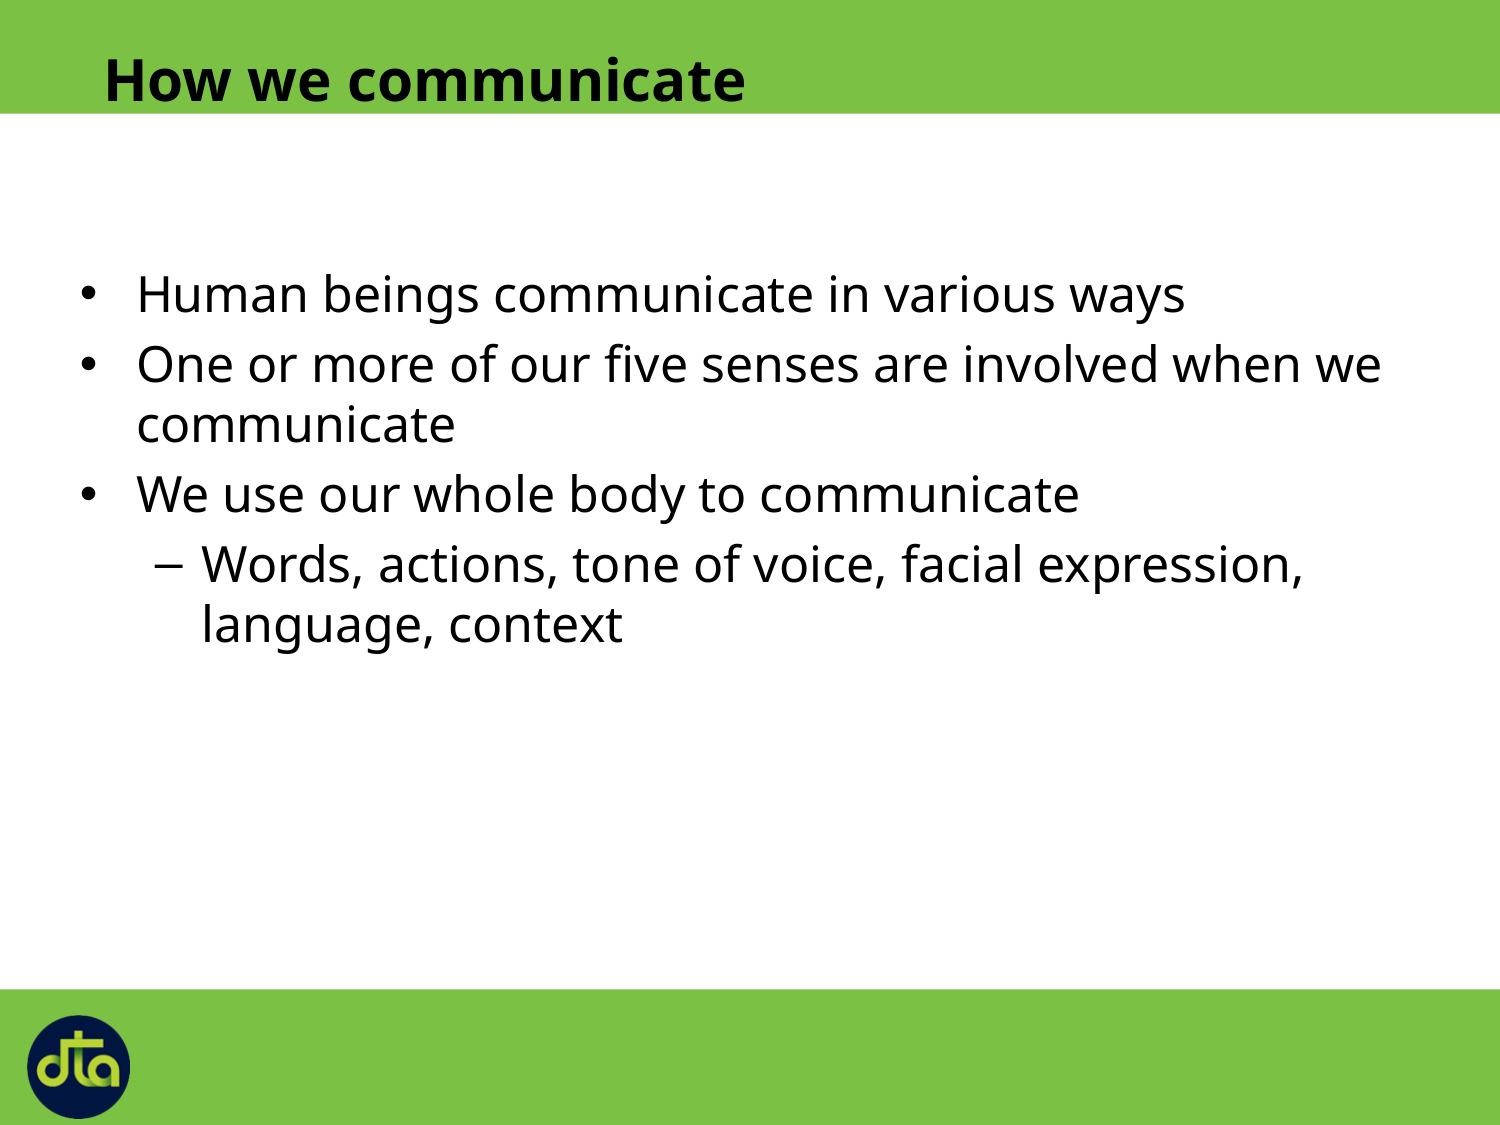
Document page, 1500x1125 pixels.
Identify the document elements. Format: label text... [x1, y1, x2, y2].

text_box How we communicate [17, 19, 833, 138]
text_box Human beings communicate in various ways One or more of our five senses are involved when we communicate We use our whole body to communicate Words, actions, tone of voice, facial expression, language, context [64, 255, 1415, 858]
picture [27, 1015, 131, 1120]
